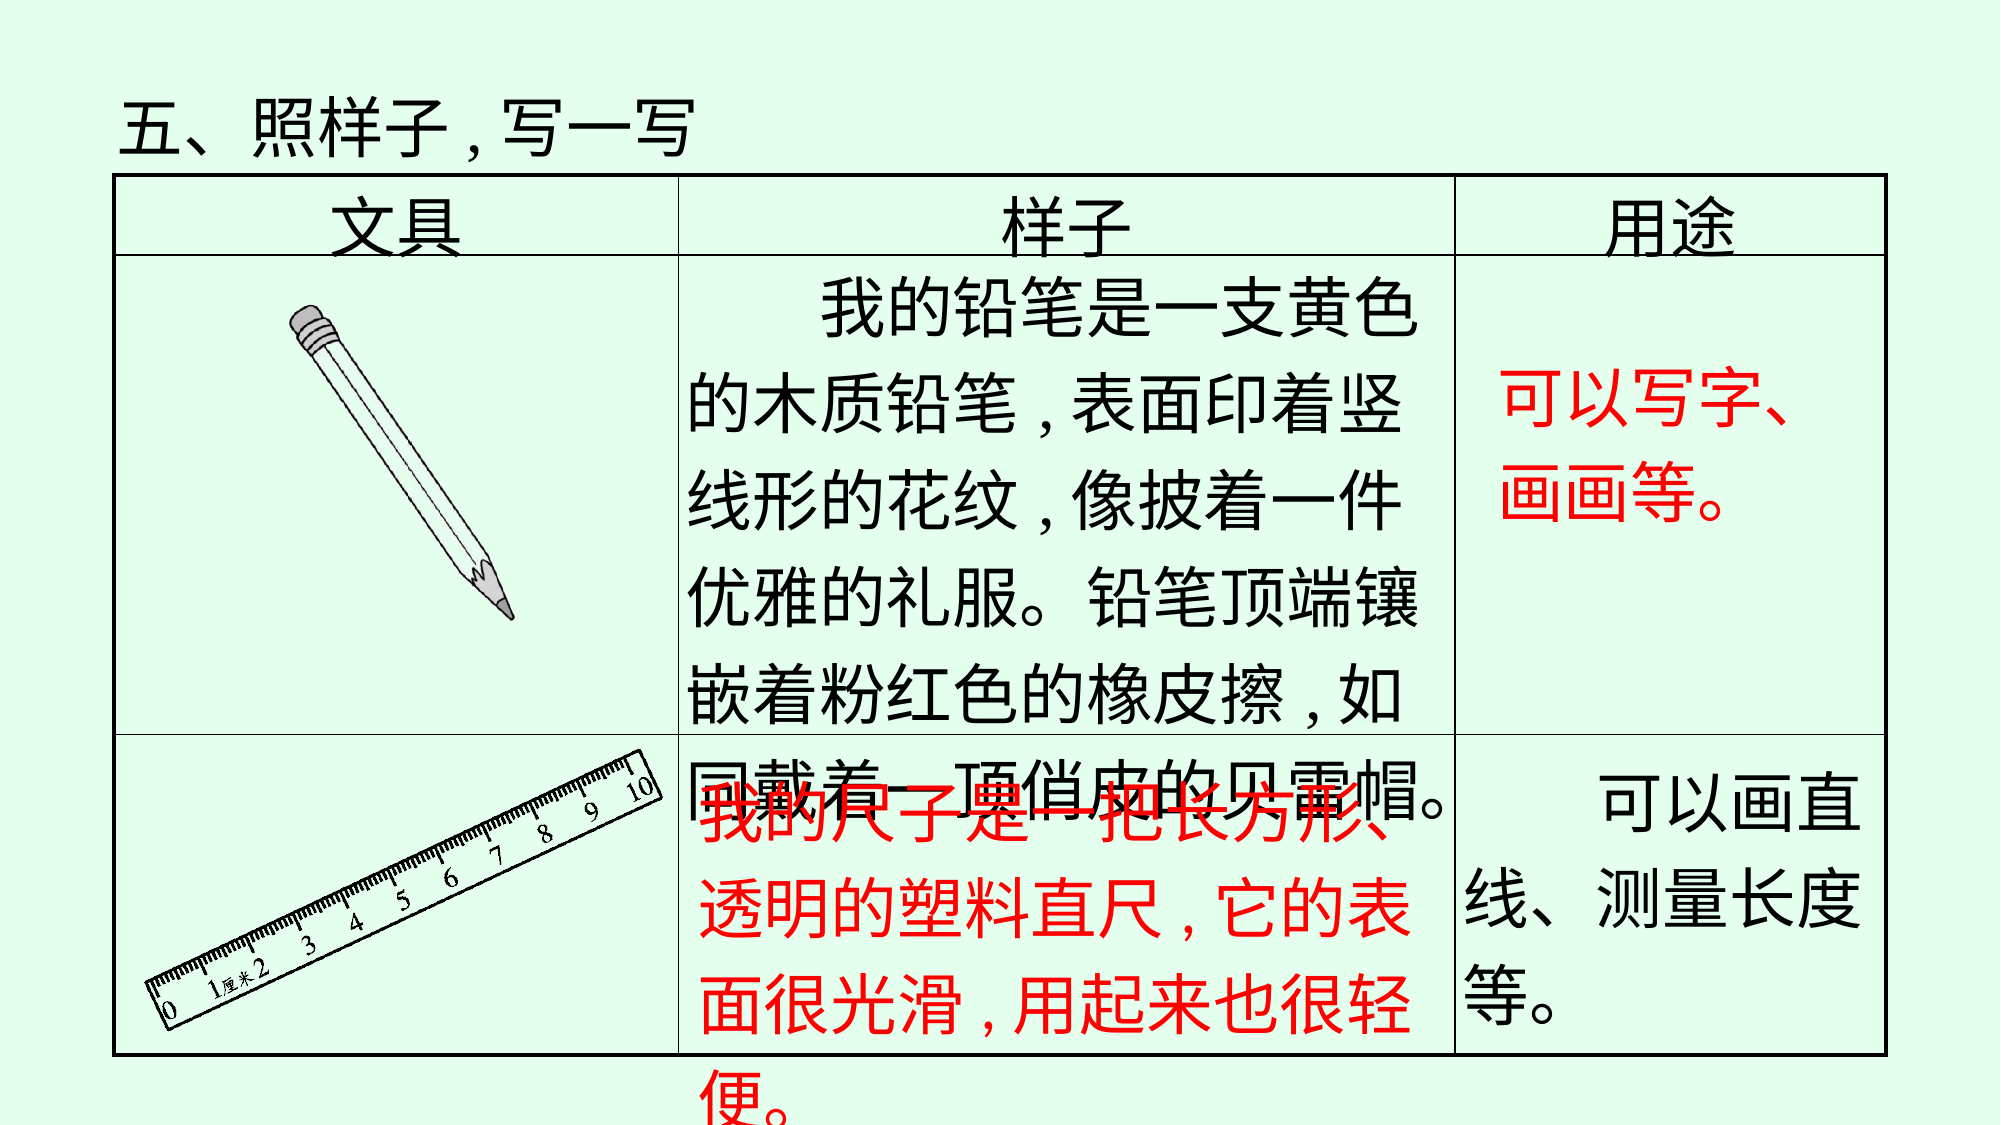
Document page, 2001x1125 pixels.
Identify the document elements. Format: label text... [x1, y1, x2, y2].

picture [279, 299, 523, 624]
table_cell [679, 735, 1454, 1053]
table_header 用途 [1456, 177, 1884, 254]
text_box 五、照样子,写一写 [102, 62, 730, 174]
text_box 可以写字、画画等。 [1482, 332, 1854, 539]
table_cell [116, 256, 678, 734]
table_header 文具 [116, 177, 678, 254]
picture [140, 747, 663, 1034]
table_header 样子 [679, 177, 1454, 254]
table_cell [116, 735, 678, 1053]
text_box 我的尺子是一把长方形、透明的塑料直尺,它的表面很光滑,用起来也很轻便。 [682, 747, 1483, 1125]
table_cell 可以画直线、测量长度等。 [1456, 735, 1884, 1053]
table_cell 我的铅笔是一支黄色的木质铅笔,表面印着竖线形的花纹,像披着一件优雅的礼服。铅笔顶端镶嵌着粉红色的橡皮擦,如同戴着一顶俏皮的贝雷帽。 [679, 256, 1454, 734]
table_cell [1456, 256, 1884, 734]
